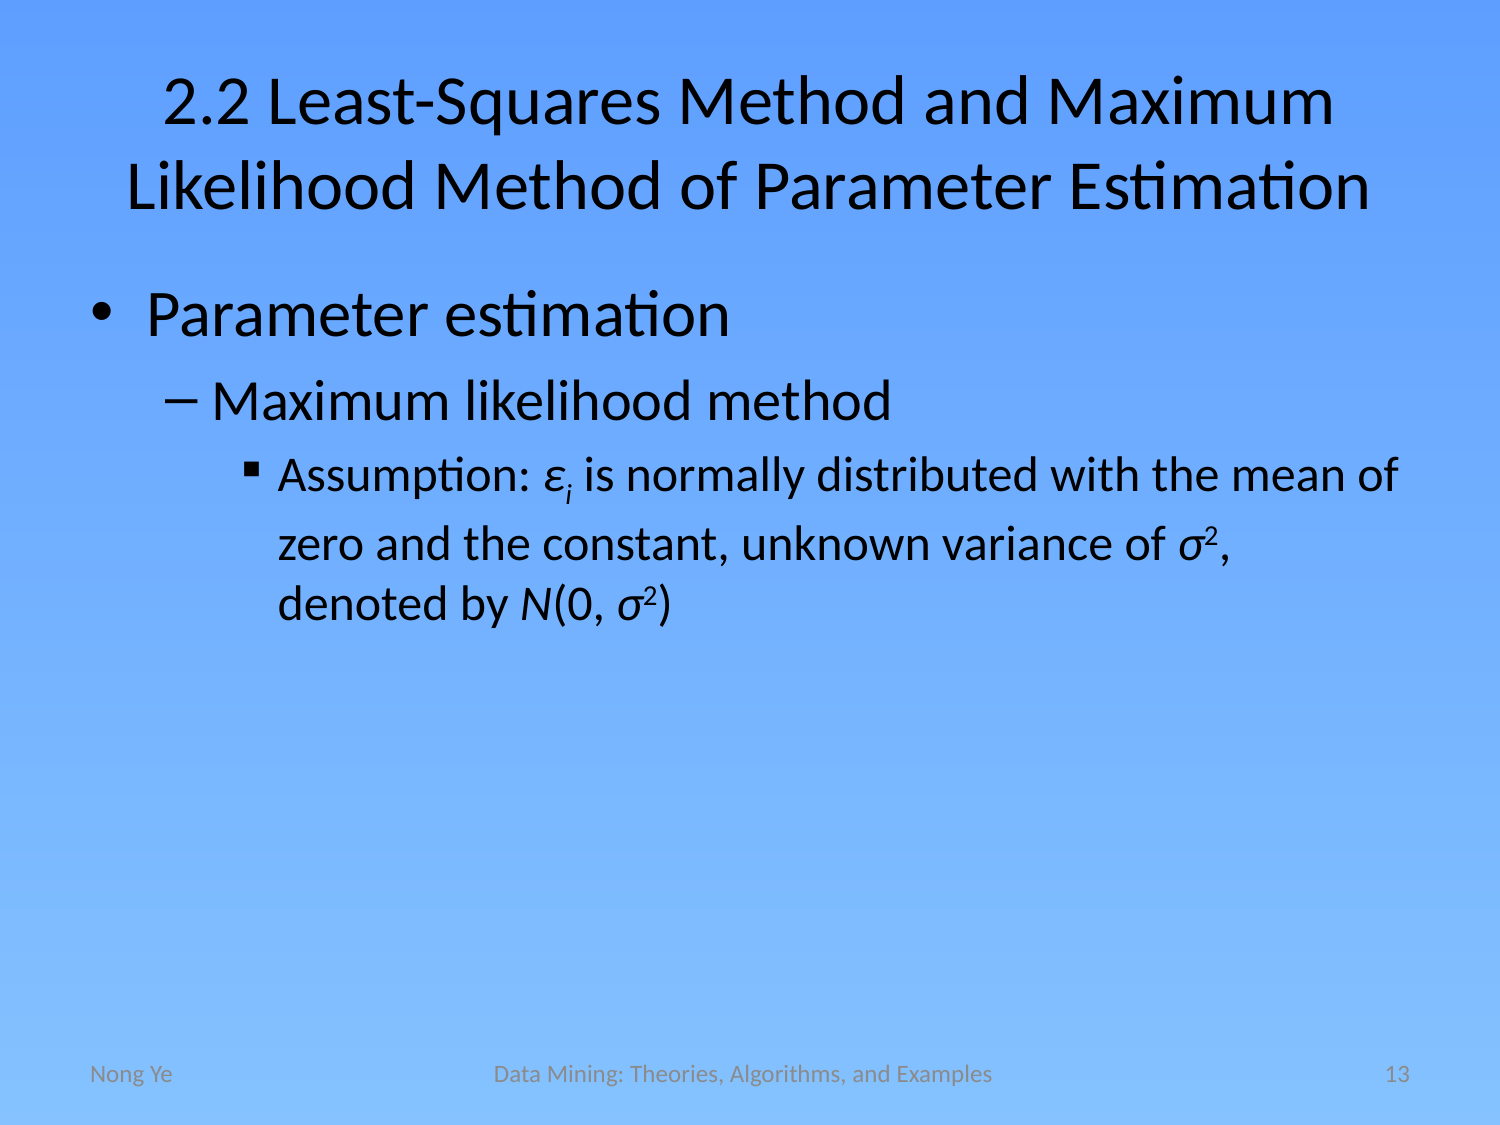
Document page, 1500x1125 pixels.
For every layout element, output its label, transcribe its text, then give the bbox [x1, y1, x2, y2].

slide_number Nong Ye [75, 1042, 425, 1103]
list Parameter estimation Maximum likelihood method Assumption: εi is normally distributed with the mean of zero and the constant, unknown variance of σ2, denoted by N(0, σ2) [75, 262, 1425, 1005]
footer Data Mining: Theories, Algorithms, and Examples [450, 1042, 1038, 1103]
title 2.2 Least-Squares Method and Maximum Likelihood Method of Parameter Estimation [75, 45, 1425, 233]
slide_number 13 [1074, 1042, 1425, 1103]
